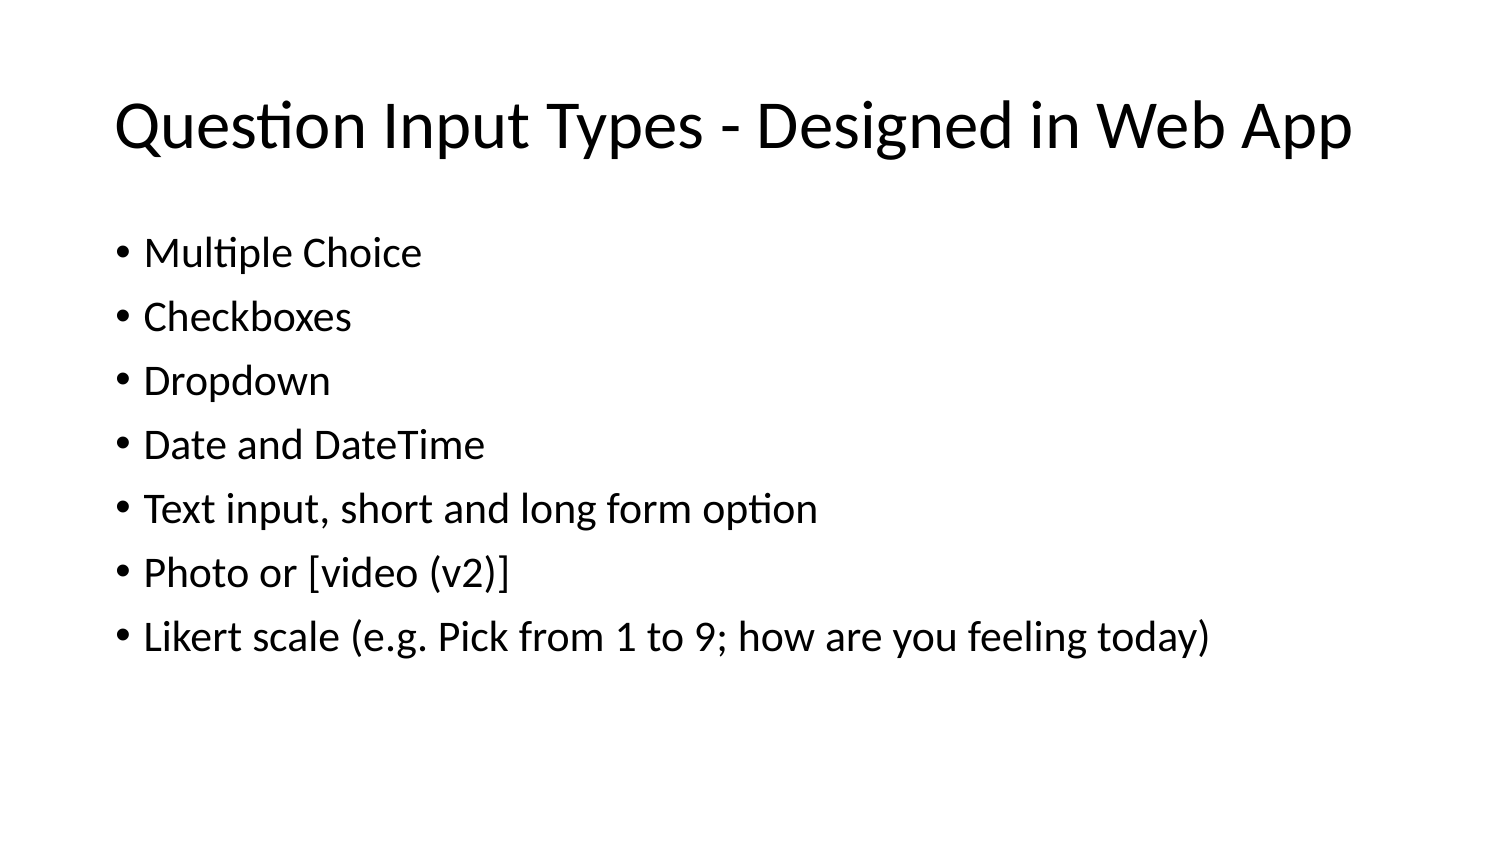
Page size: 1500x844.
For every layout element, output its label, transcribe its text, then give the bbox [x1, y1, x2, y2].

list Multiple Choice Checkboxes Dropdown Date and DateTime Text input, short and long form option Photo or [video (v2)] Likert scale (e.g. Pick from 1 to 9; how are you feeling today) [103, 224, 1397, 760]
title Question Input Types - Designed in Web App [103, 44, 1397, 208]
